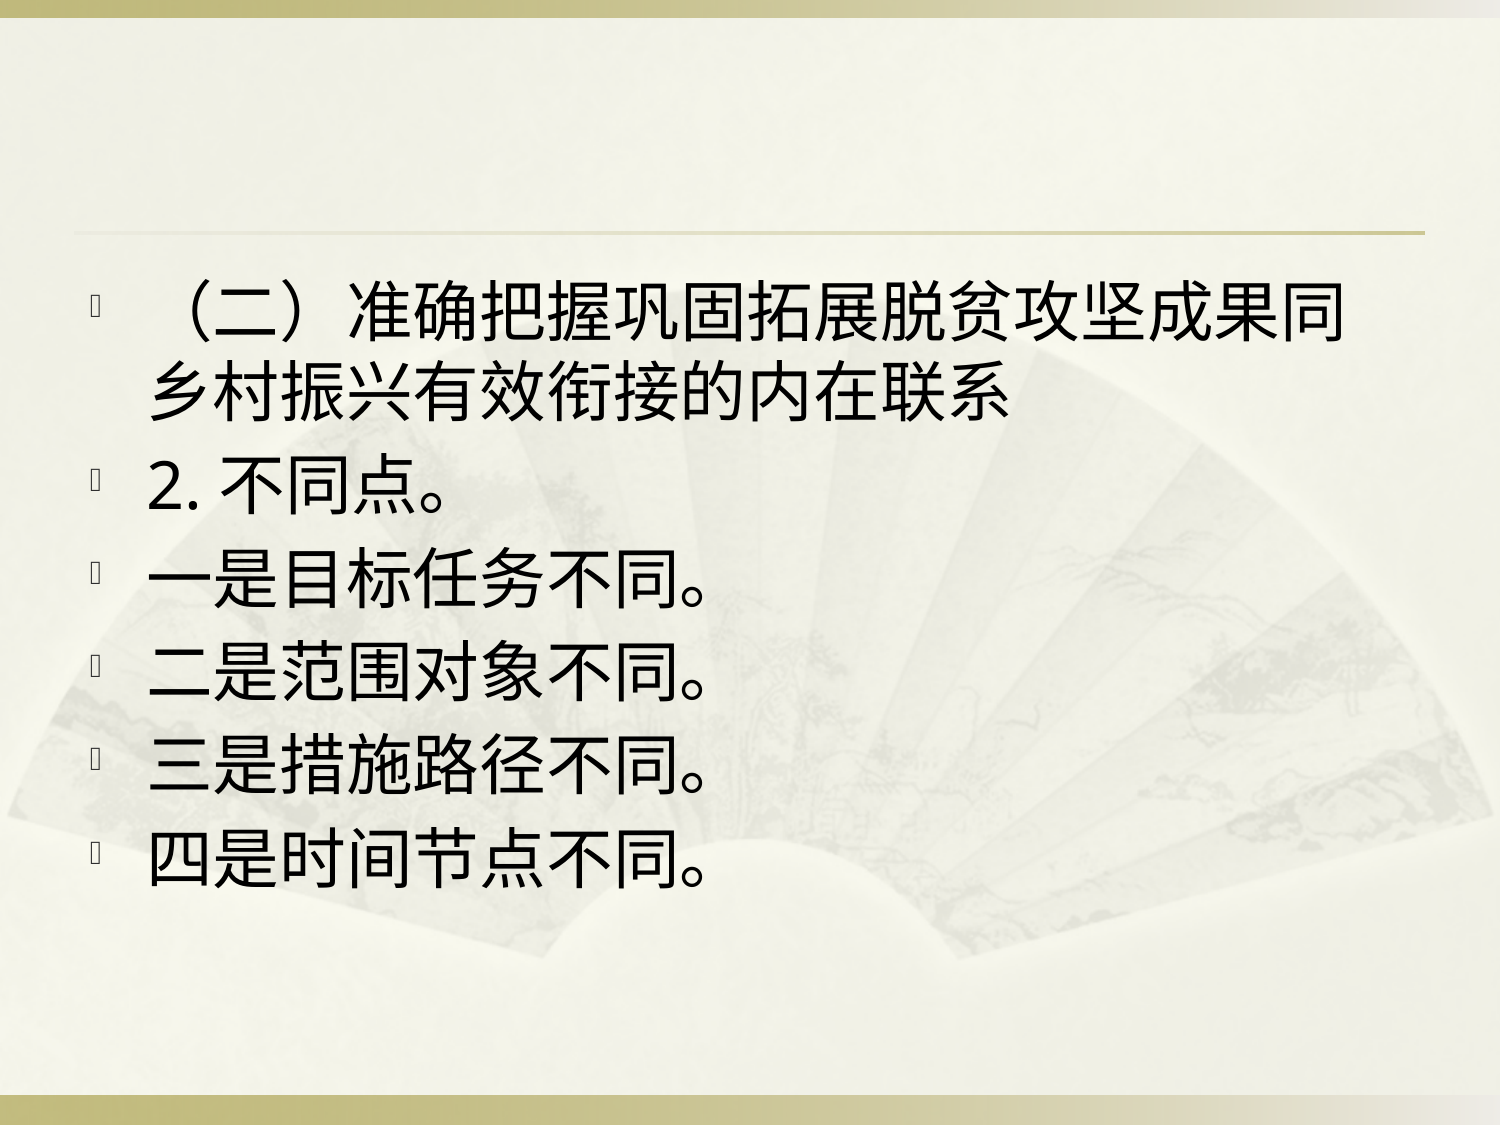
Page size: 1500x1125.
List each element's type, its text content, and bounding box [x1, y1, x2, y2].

list （二）准确把握巩固拓展脱贫攻坚成果同乡村振兴有效衔接的内在联系 2.不同点。 一是目标任务不同。 二是范围对象不同。 三是措施路径不同。 四是时间节点不同。 [74, 262, 1426, 1032]
